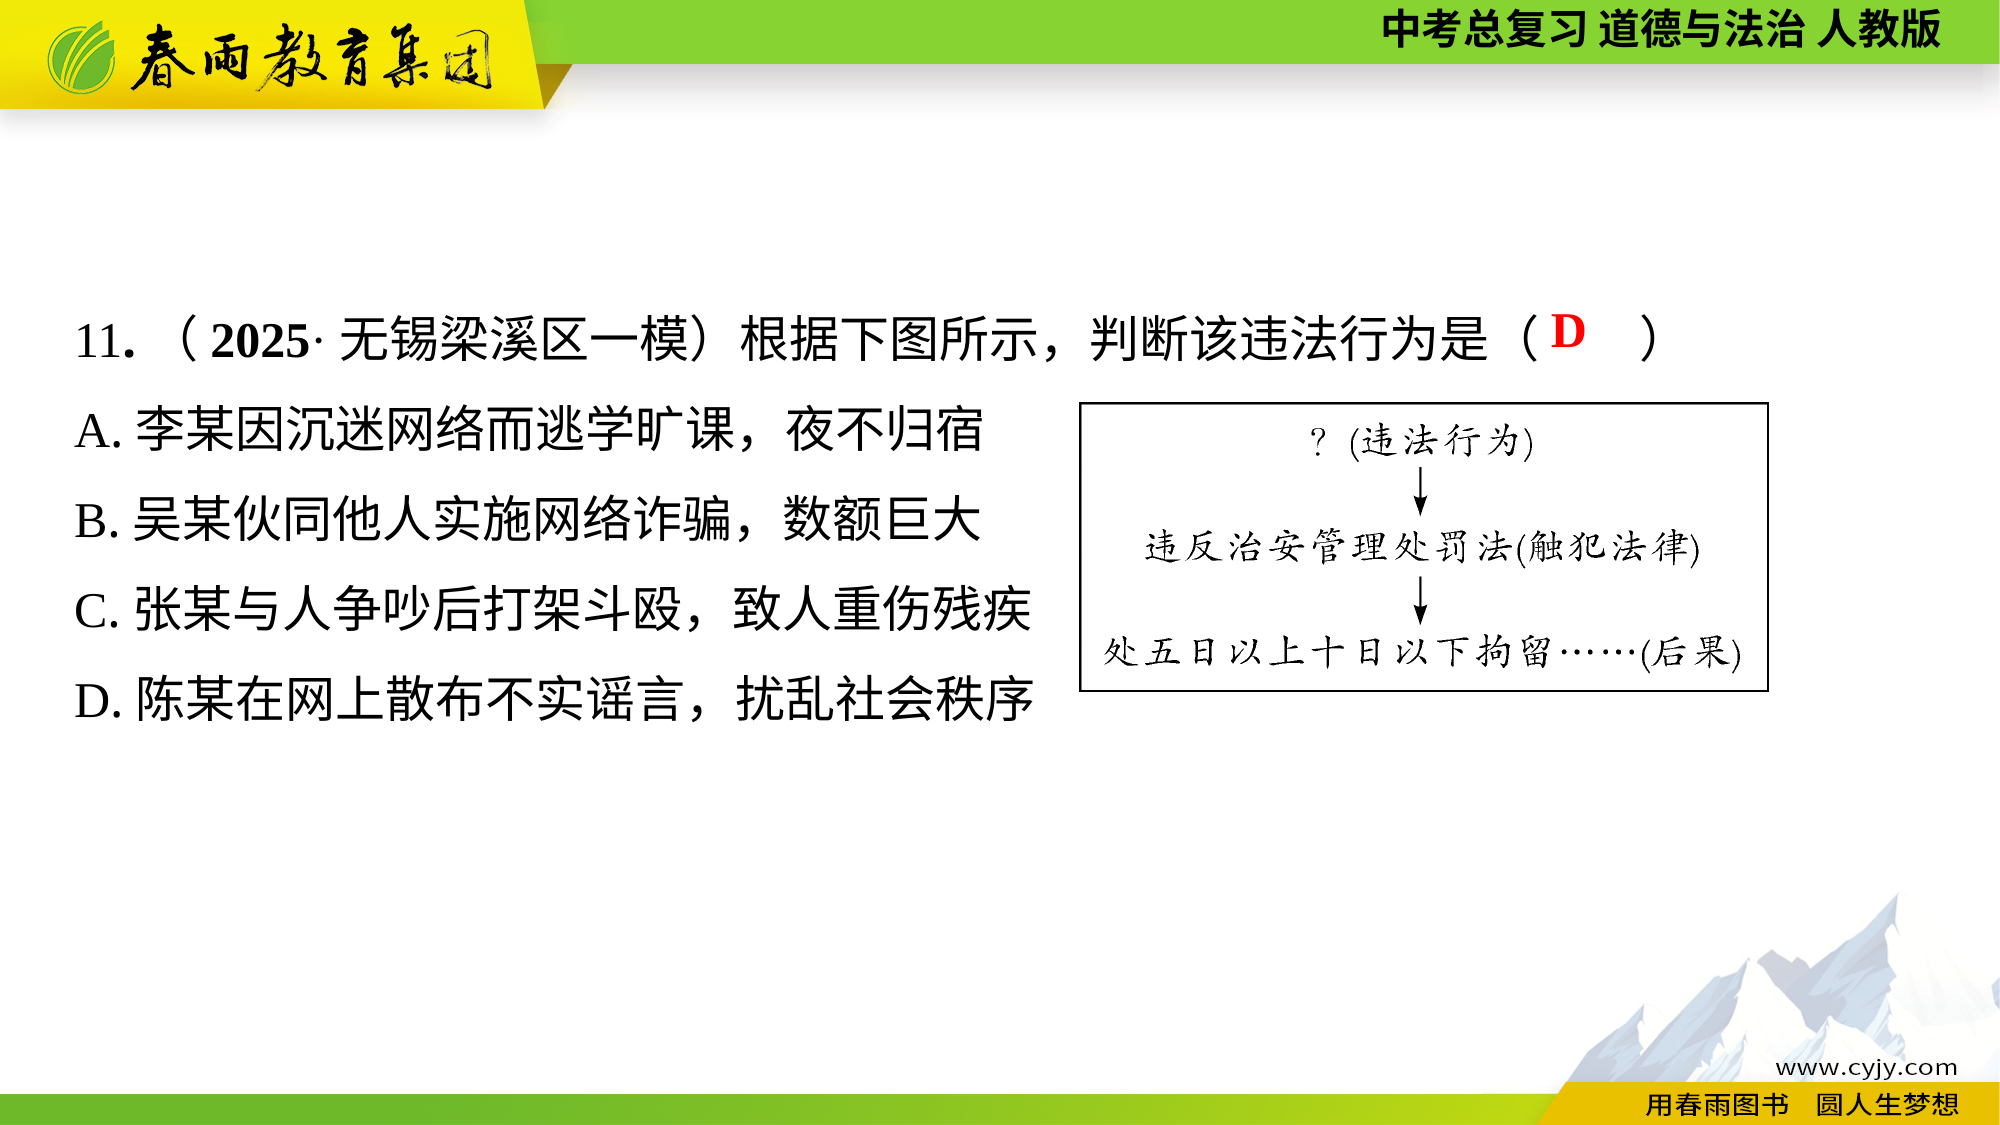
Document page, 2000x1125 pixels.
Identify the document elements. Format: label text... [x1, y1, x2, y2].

picture [0, 0, 2000, 1125]
text_box D [1536, 290, 1602, 365]
list 11.（2025·无锡梁溪区一模）根据下图所示，判断该违法行为是（ ） A.李某因沉迷网络而逃学旷课，夜不归宿 B.吴某伙同他人实施网络诈骗，数额巨大 C.张某与人争吵后打架斗殴，致人重伤残疾 D.陈某在网上散布不实谣言，扰乱社会秩序 [59, 269, 1944, 728]
